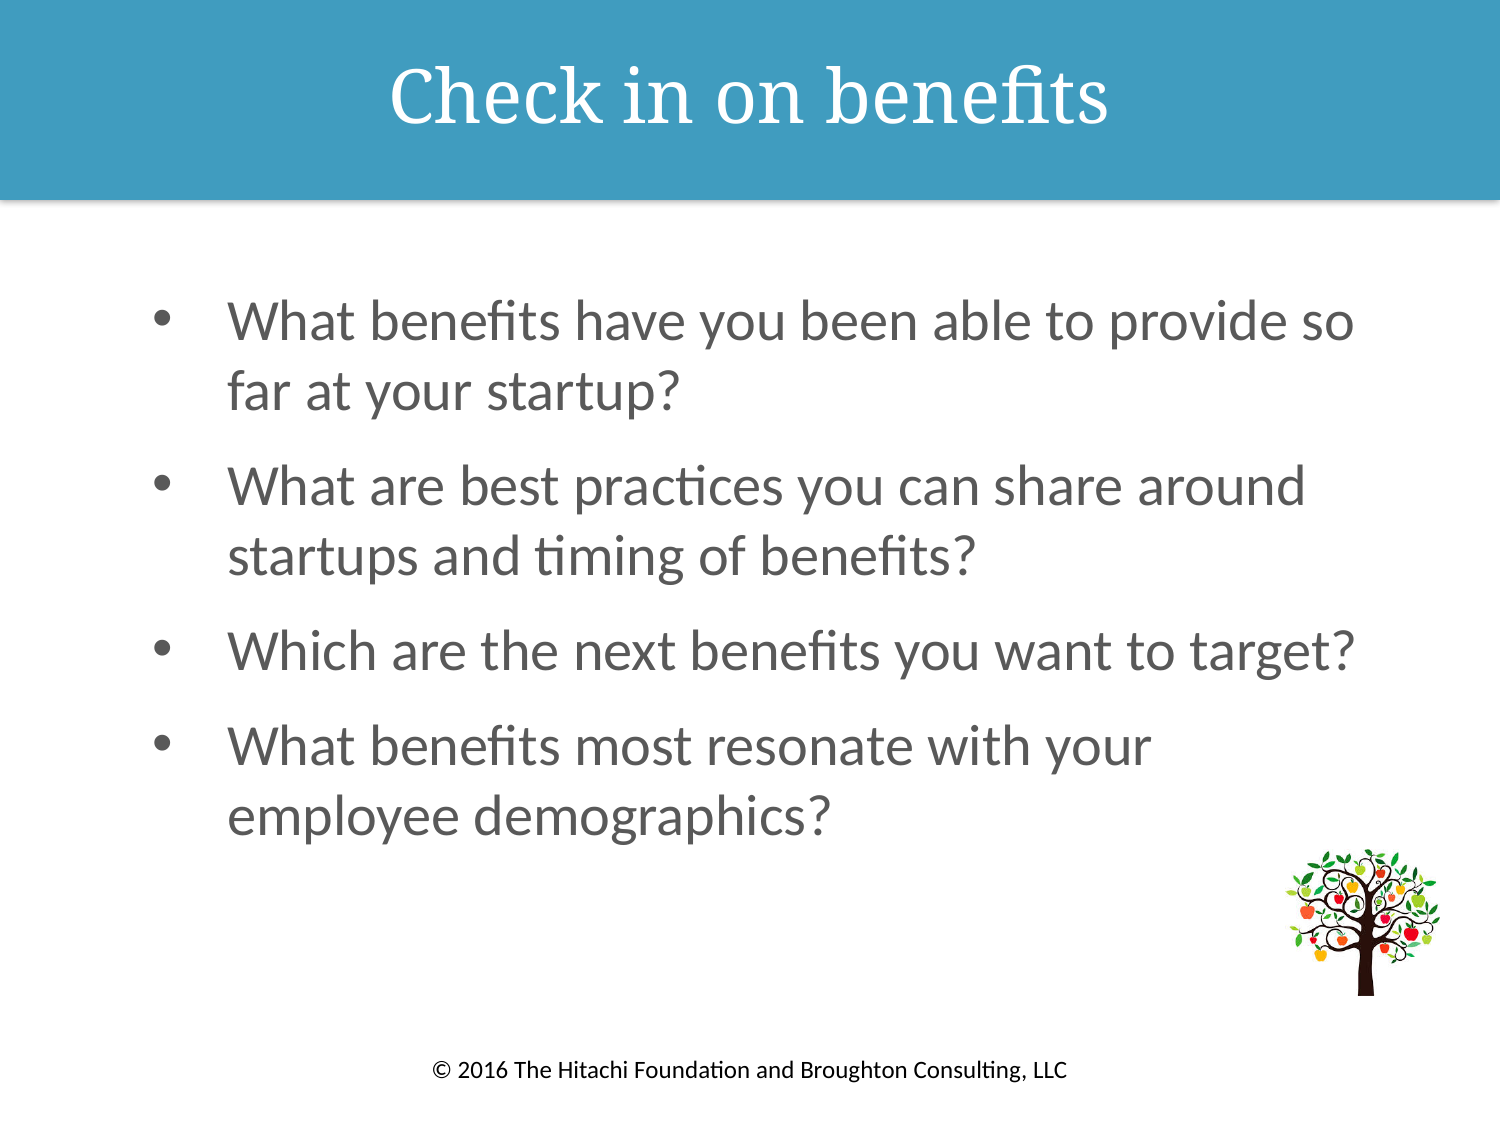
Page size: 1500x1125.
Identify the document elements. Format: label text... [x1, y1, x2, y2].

text_box What benefits have you been able to provide so far at your startup? What are best practices you can share around startups and timing of benefits? Which are the next benefits you want to target? What benefits most resonate with your employee demographics? [62, 275, 1388, 928]
title Check in on benefits [112, 24, 1388, 163]
picture [1285, 849, 1440, 997]
